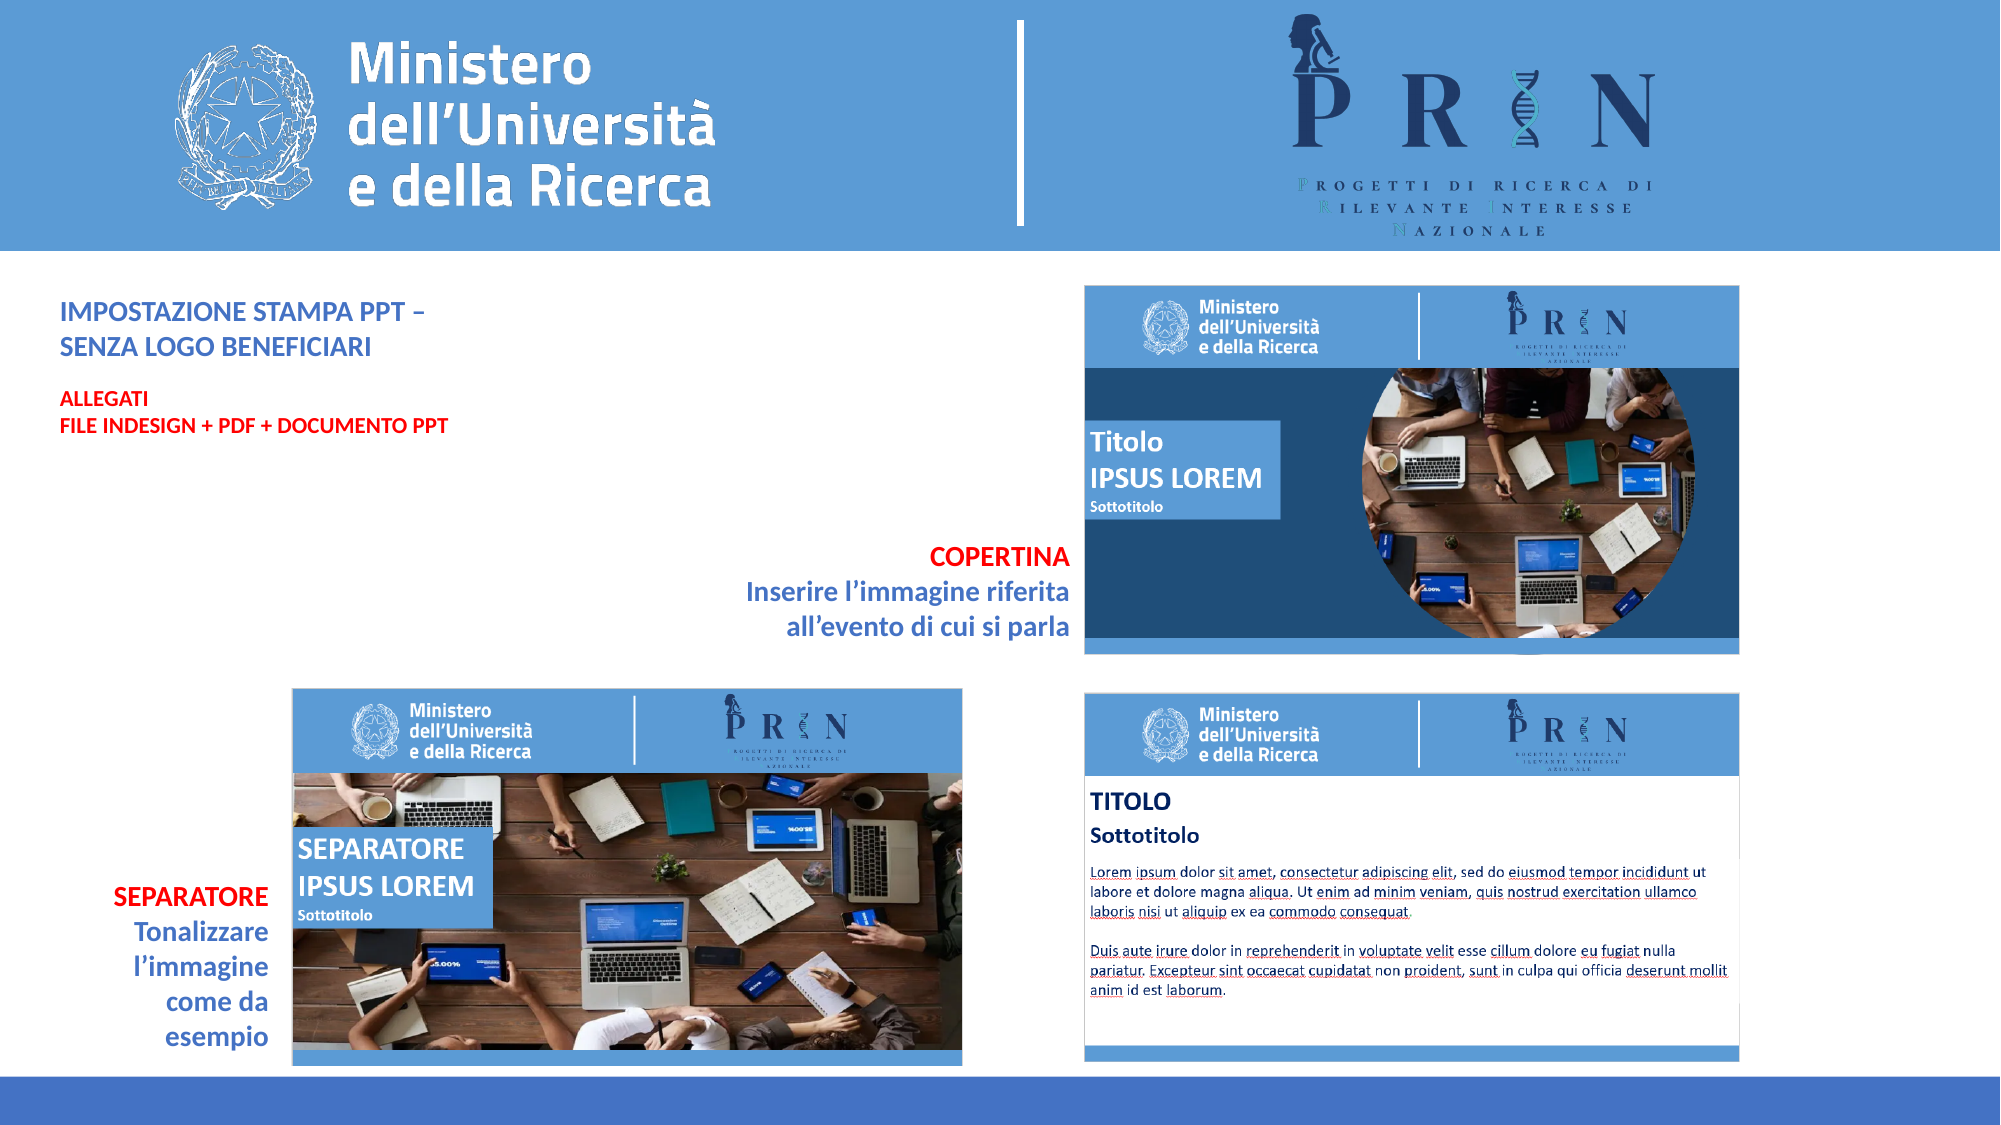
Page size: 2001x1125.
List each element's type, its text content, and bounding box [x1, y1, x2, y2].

text_box [0, 1075, 2000, 1125]
text_box IMPOSTAZIONE STAMPA PPT – SENZA LOGO BENEFICIARI [45, 285, 445, 370]
text_box [1731, 0, 2000, 252]
text_box ALLEGATI FILE INDESIGN + PDF + DOCUMENTO PPT [45, 376, 618, 446]
picture [291, 688, 963, 1066]
text_box COPERTINA Inserire l’immagine riferita all’evento di cui si parla [685, 530, 1084, 650]
text_box [0, 0, 1218, 252]
picture [175, 41, 715, 210]
text_box SEPARATORE Tonalizzare l’immagine come da esempio [66, 870, 284, 1060]
picture [1084, 0, 1740, 655]
picture [1084, 692, 1740, 1062]
